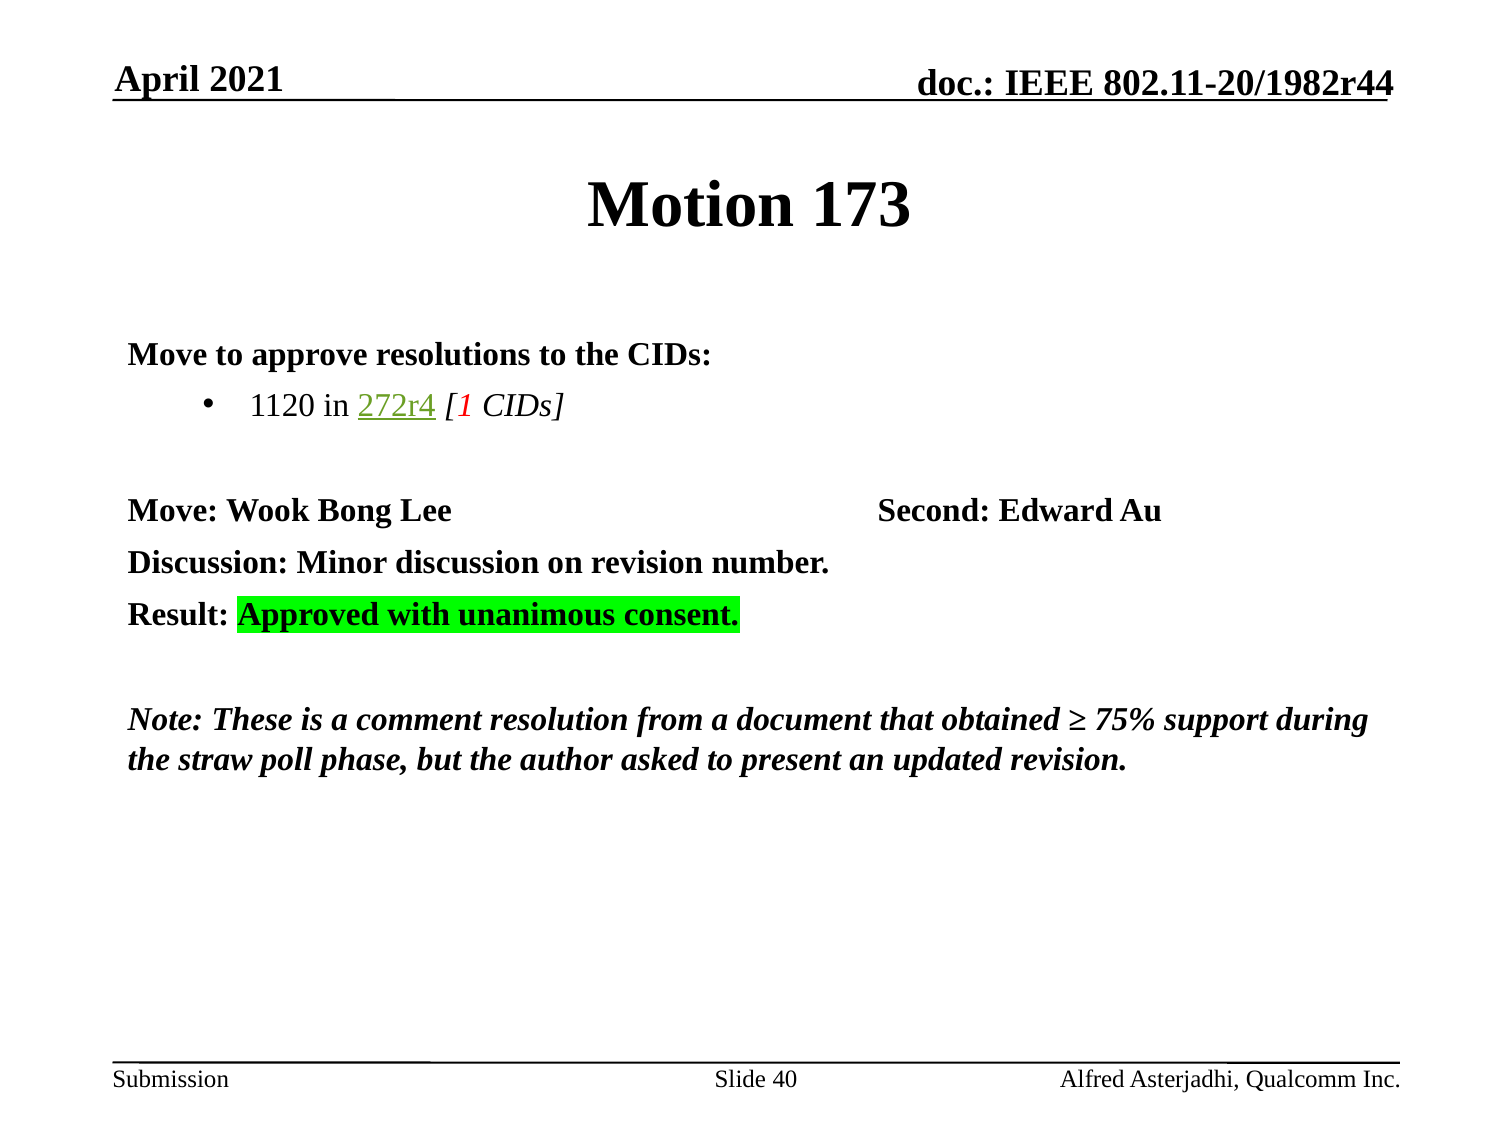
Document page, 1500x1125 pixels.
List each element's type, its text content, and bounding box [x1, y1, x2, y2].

list Move to approve resolutions to the CIDs: 1120 in 272r4 [1 CIDs] Move: Wook Bong Lee Second: Edward Au Discussion: Minor discussion on revision number. Result: Approved with unanimous consent. Note: These is a comment resolution from a document that obtained ≥ 75% support during the straw poll phase, but the author asked to present an updated revision. [112, 324, 1388, 1000]
title Motion 173 [112, 112, 1388, 288]
slide_number Slide 40 [712, 1061, 800, 1123]
footer Alfred Asterjadhi, Qualcomm Inc. [878, 1061, 1402, 1093]
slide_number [114, 54, 423, 100]
